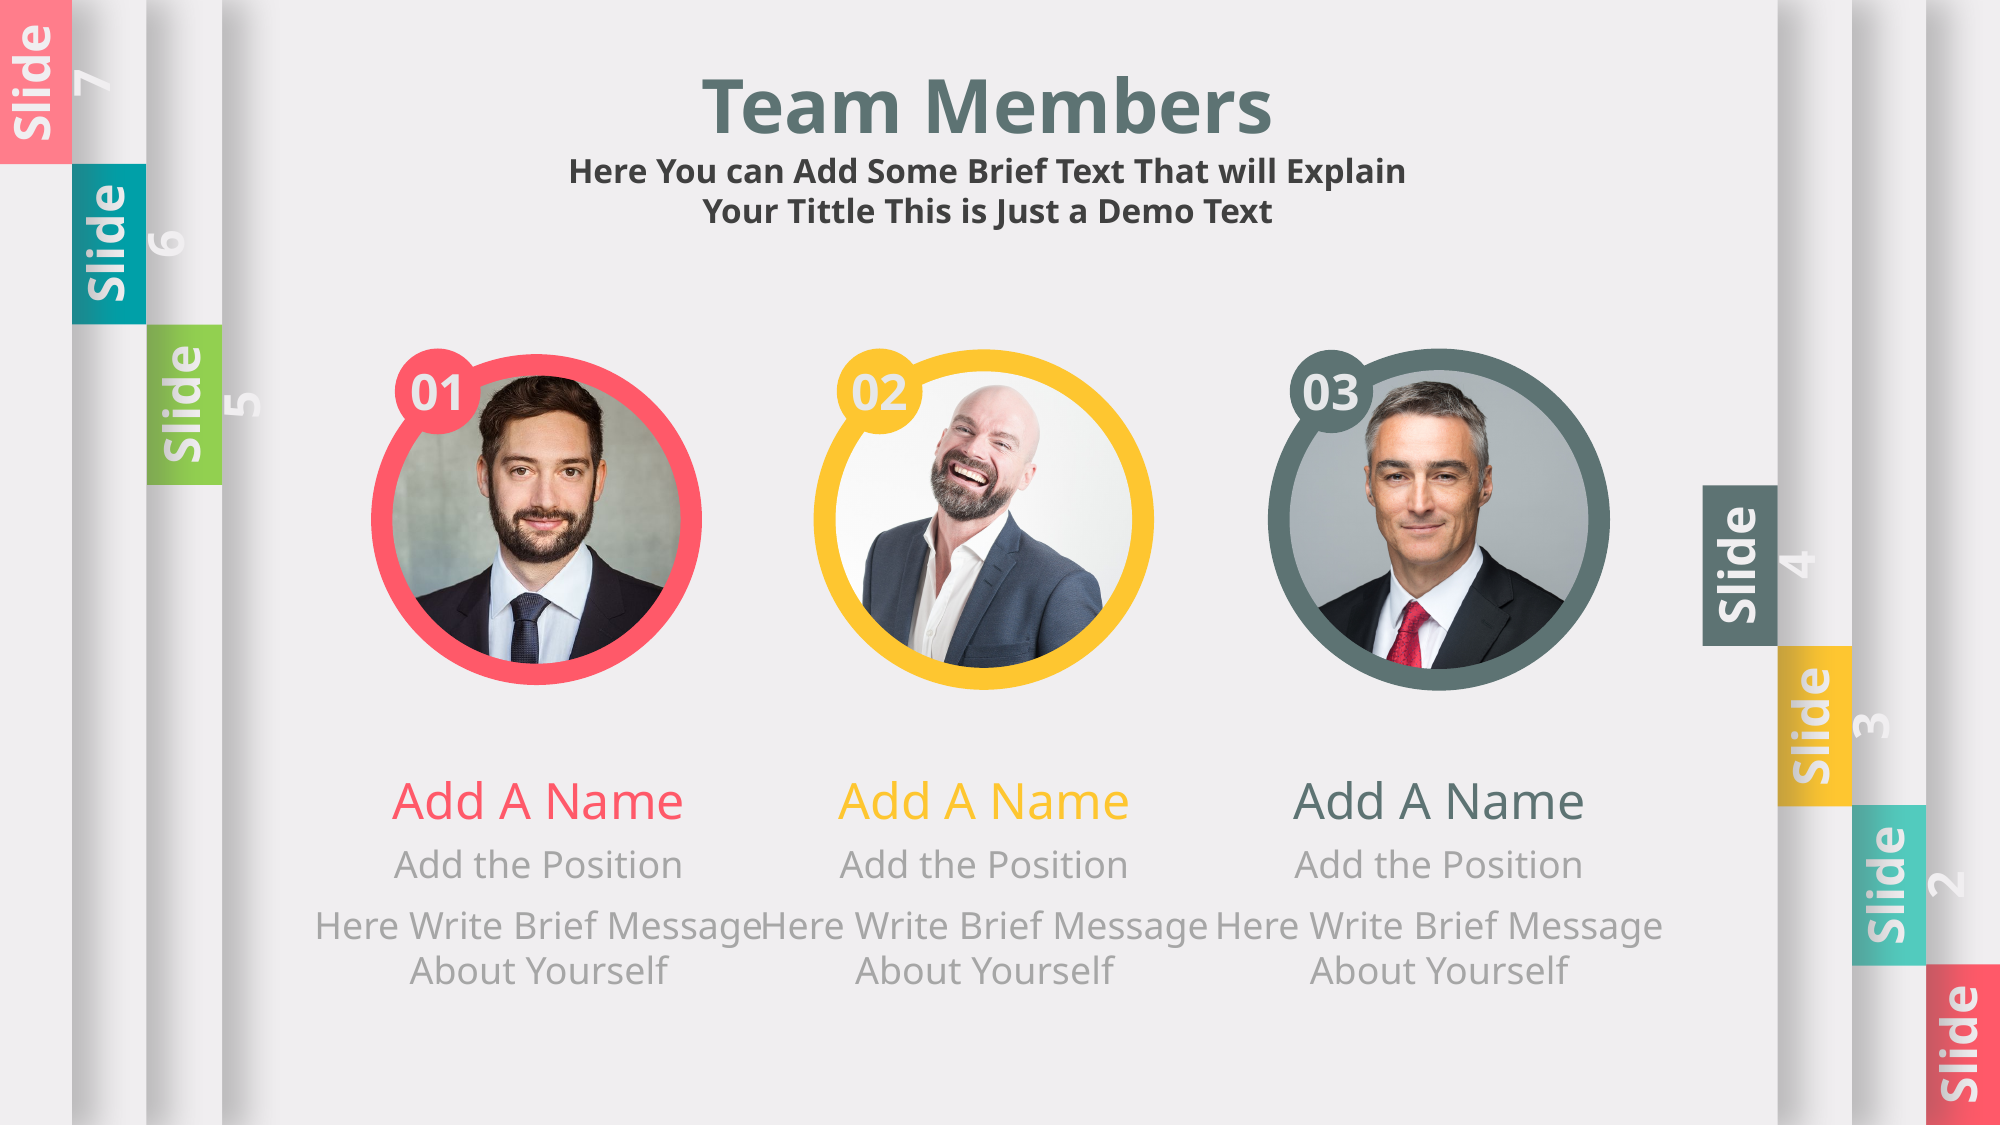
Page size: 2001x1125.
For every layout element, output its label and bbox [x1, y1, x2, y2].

text_box [1277, 349, 1386, 434]
text_box [825, 348, 934, 435]
text_box [223, 0, 1778, 1125]
text_box [1267, 348, 1610, 691]
text_box [384, 348, 494, 435]
text_box [1927, 0, 2000, 1125]
text_box [1852, 0, 1927, 1125]
text_box [1778, 0, 1852, 1125]
text_box [537, 51, 1439, 240]
text_box [0, 0, 72, 1125]
text_box [813, 349, 1155, 690]
text_box [734, 762, 1189, 1001]
text_box [371, 354, 702, 686]
text_box [72, 0, 147, 1125]
text_box [147, 0, 223, 1125]
text_box [288, 762, 734, 1001]
text_box [1189, 762, 1690, 1001]
